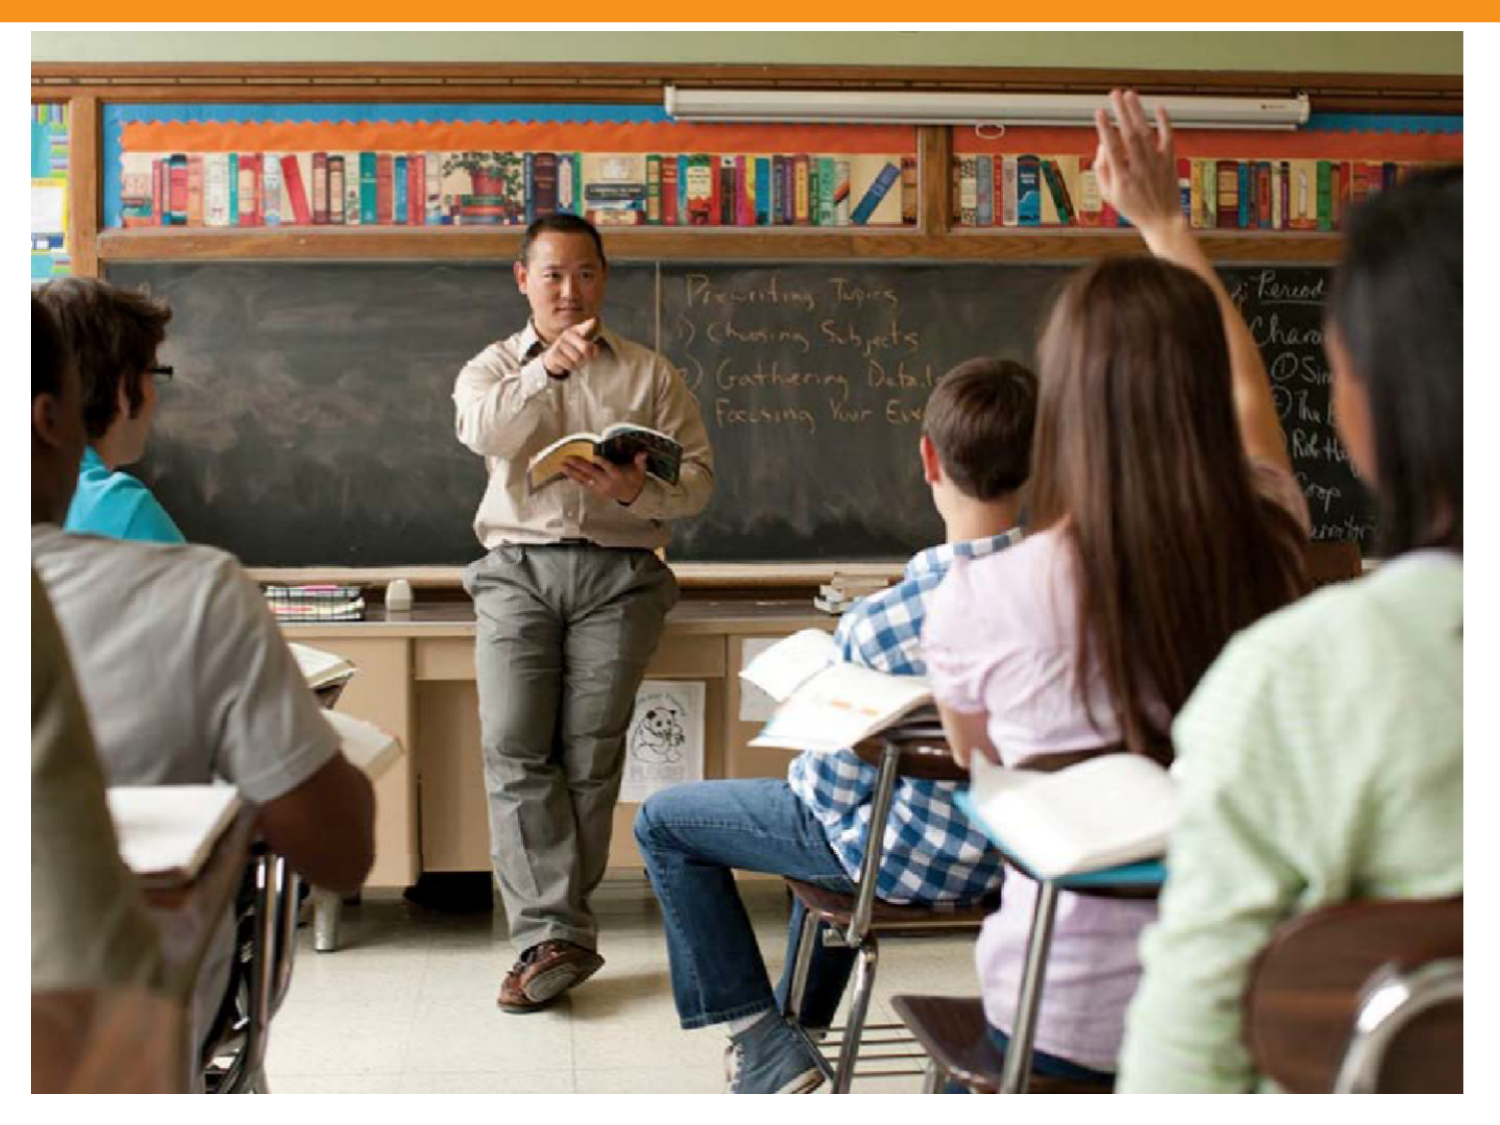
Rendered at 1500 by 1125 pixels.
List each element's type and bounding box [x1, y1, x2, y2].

text_box [31, 30, 1464, 1094]
